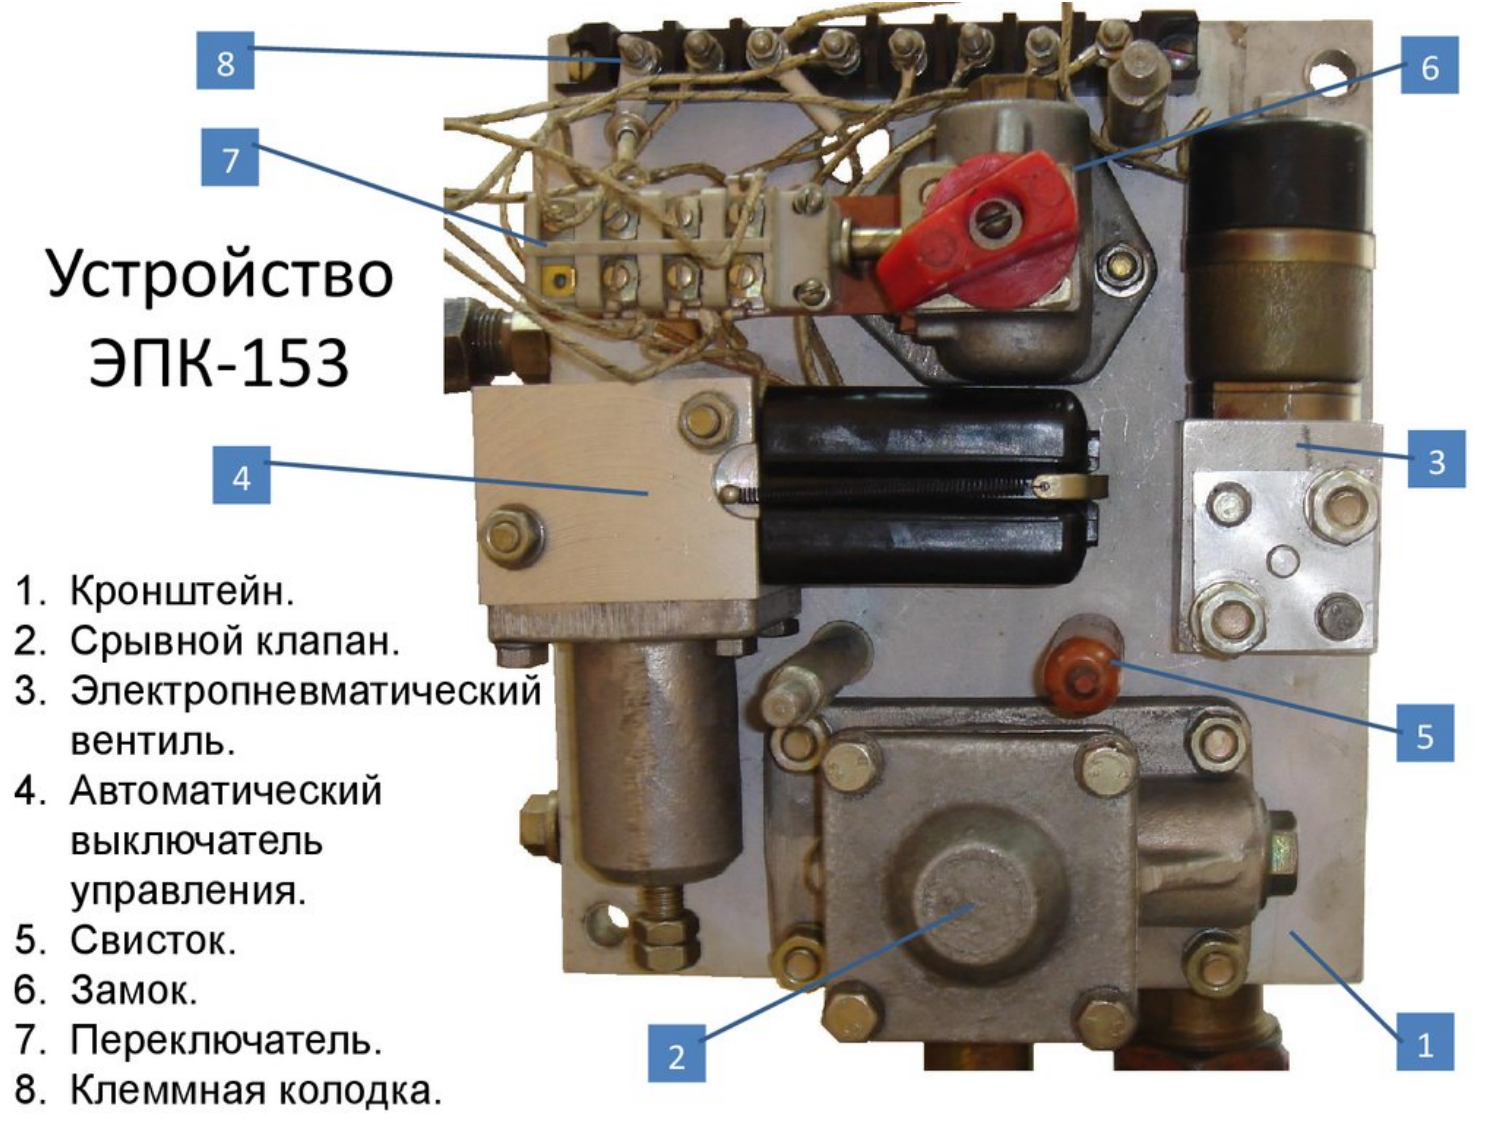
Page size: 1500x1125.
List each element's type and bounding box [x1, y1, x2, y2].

list [0, 2, 1496, 1125]
